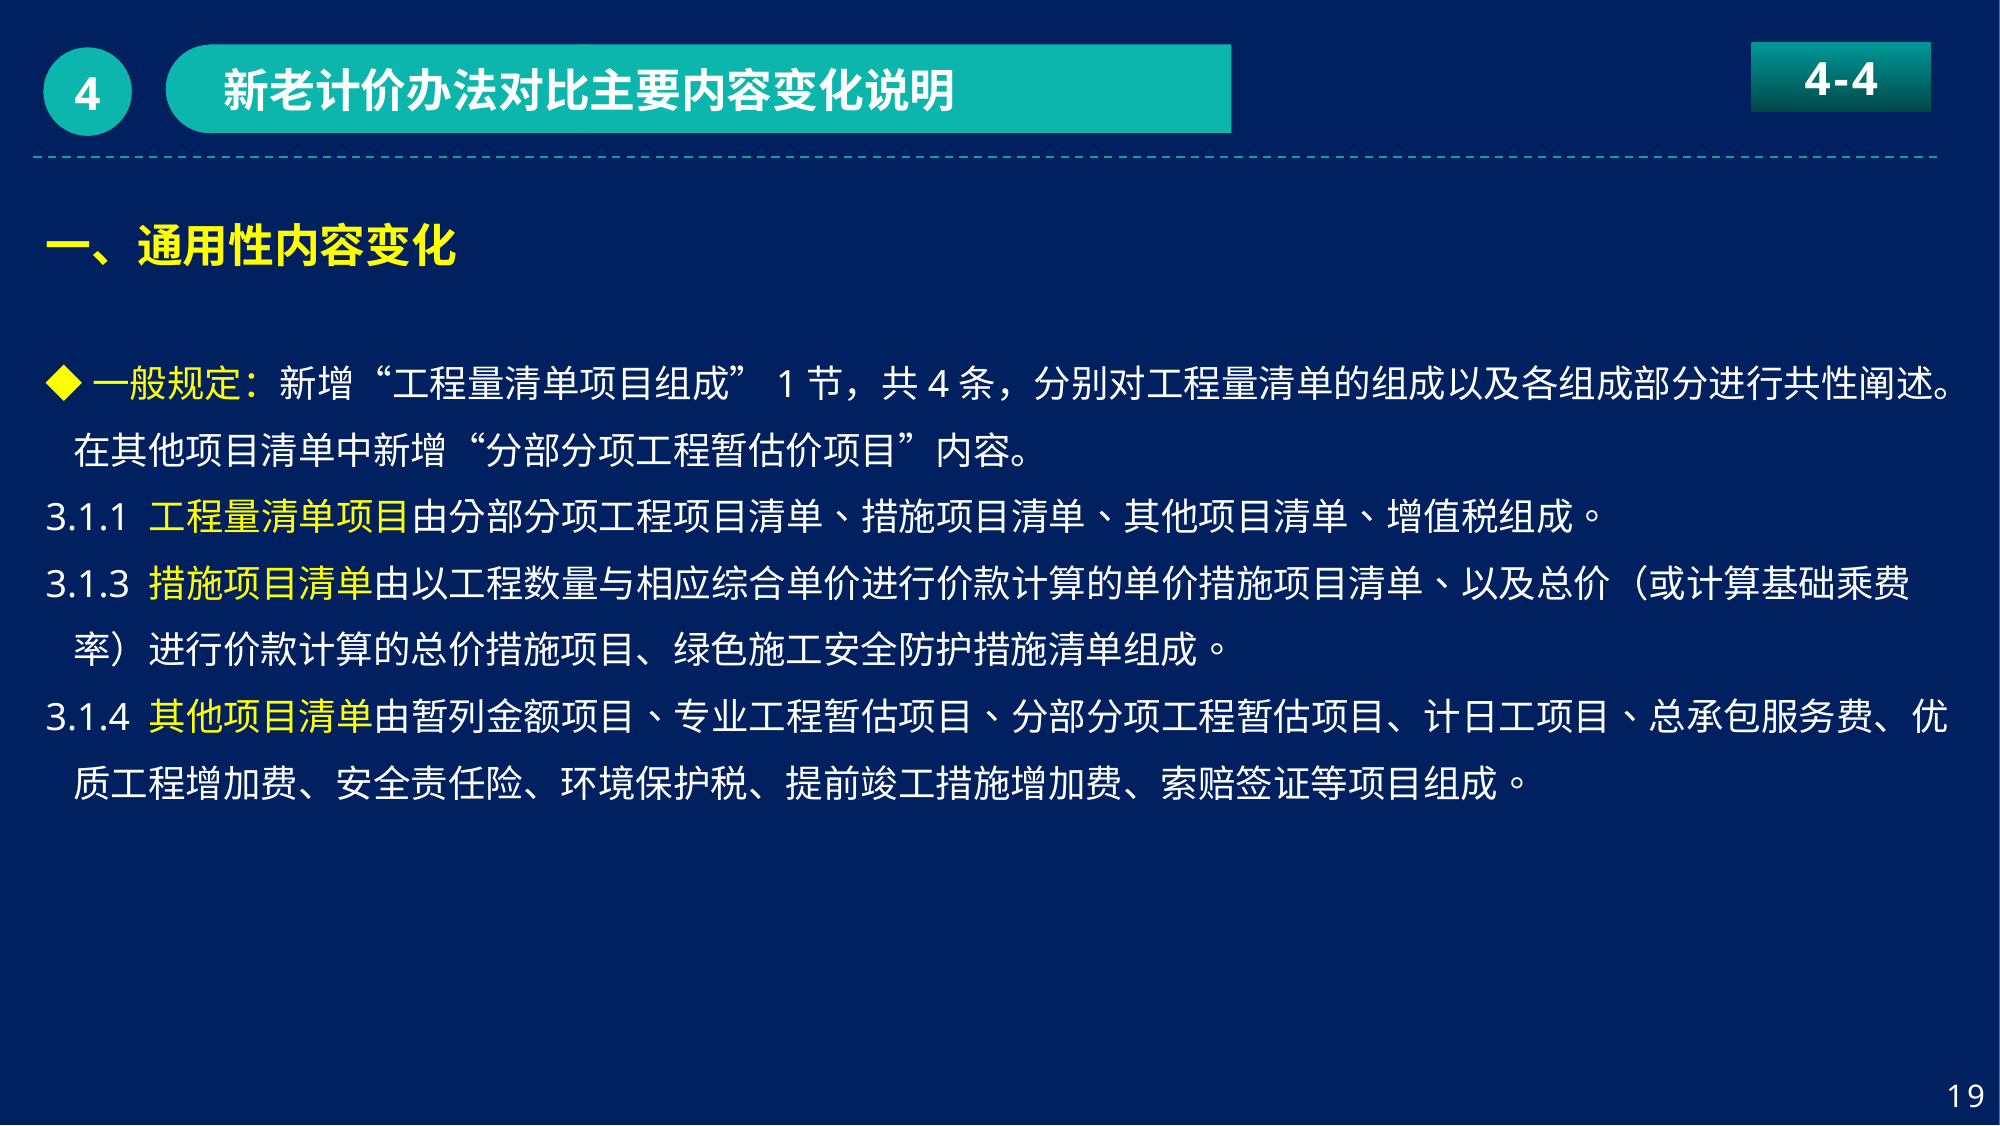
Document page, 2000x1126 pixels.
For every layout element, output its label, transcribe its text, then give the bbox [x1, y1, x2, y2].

text_box 19 [1905, 1065, 2000, 1126]
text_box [33, 44, 1943, 158]
text_box 一、通用性内容变化 ◆一般规定：新增“工程量清单项目组成”1节，共4条，分别对工程量清单的组成以及各组成部分进行共性阐述。在其他项目清单中新增“分部分项工程暂估价项目”内容。 3.1.1 工程量清单项目由分部分项工程项目清单、措施项目清单、其他项目清单、增值税组成。 3.1.3 措施项目清单由以工程数量与相应综合单价进行价款计算的单价措施项目清单、以及总价（或计算基础乘费率）进行价款计算的总价措施项目、绿色施工安全防护措施清单组成。 3.1.4 其他项目清单由暂列金额项目、专业工程暂估项目、分部分项工程暂估项目、计日工项目、总承包服务费、优质工程增加费、安全责任险、环境保护税、提前竣工措施增加费、索赔签证等项目组成。 [31, 198, 2000, 812]
